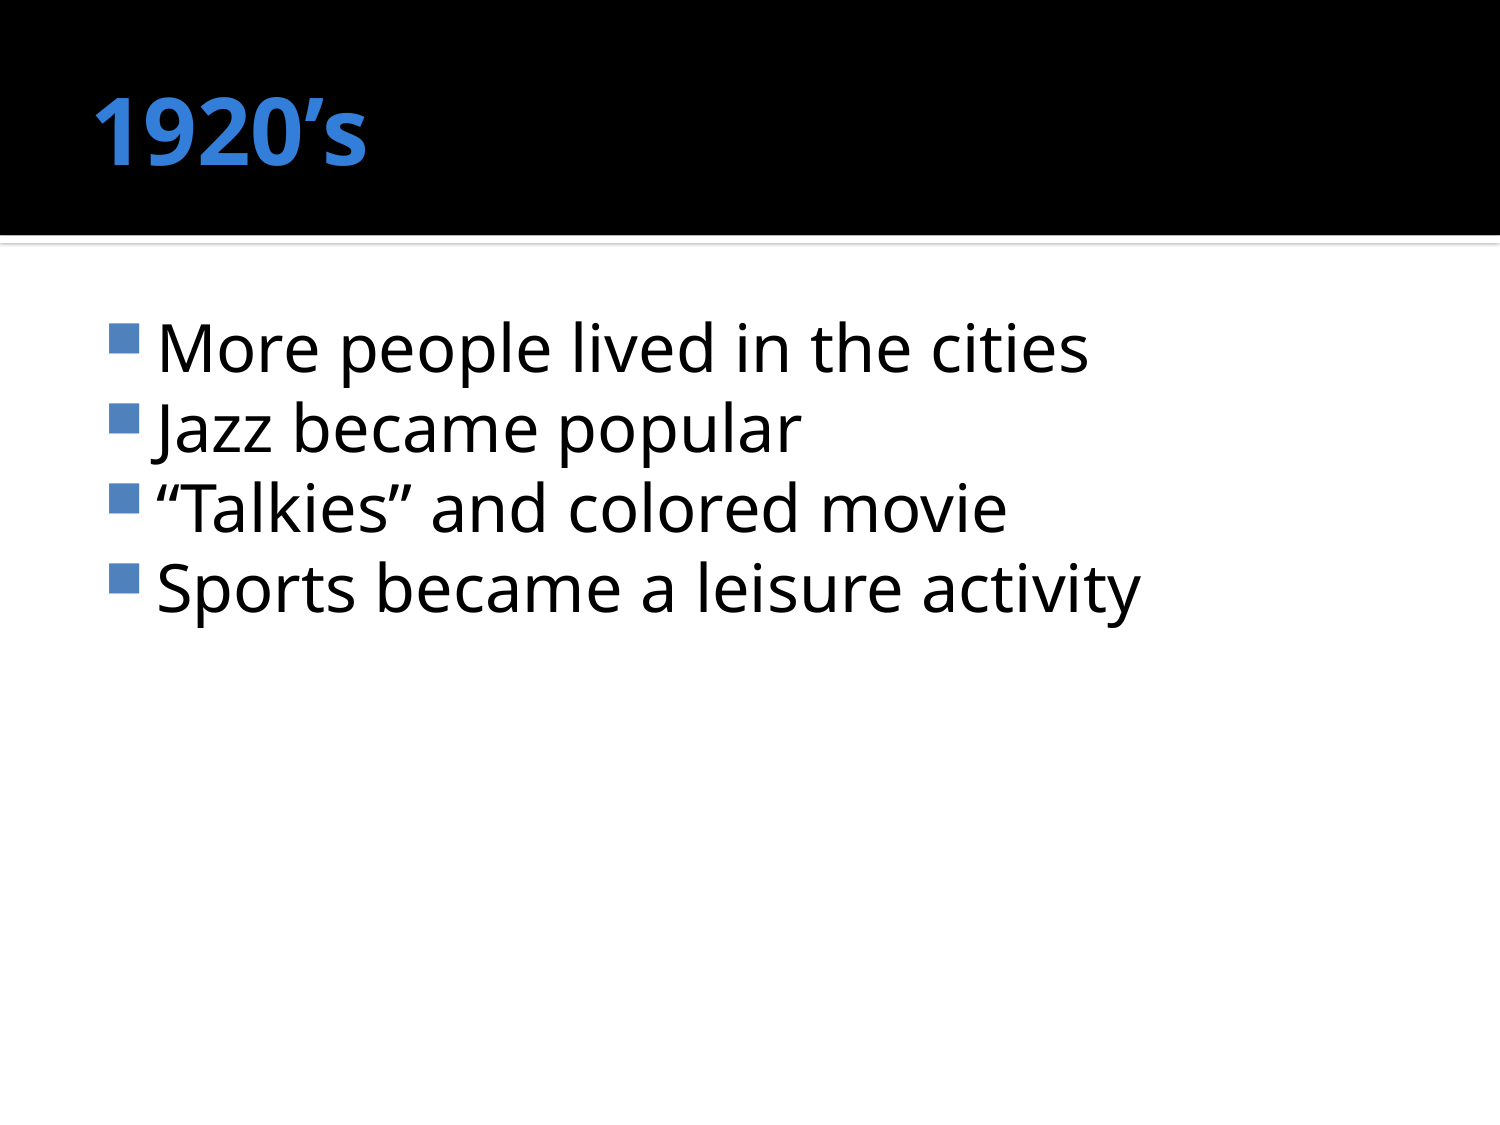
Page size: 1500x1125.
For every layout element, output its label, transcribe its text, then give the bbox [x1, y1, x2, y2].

title 1920’s [75, 25, 1425, 231]
list More people lived in the cities Jazz became popular “Talkies” and colored movie Sports became a leisure activity [75, 291, 1425, 1050]
